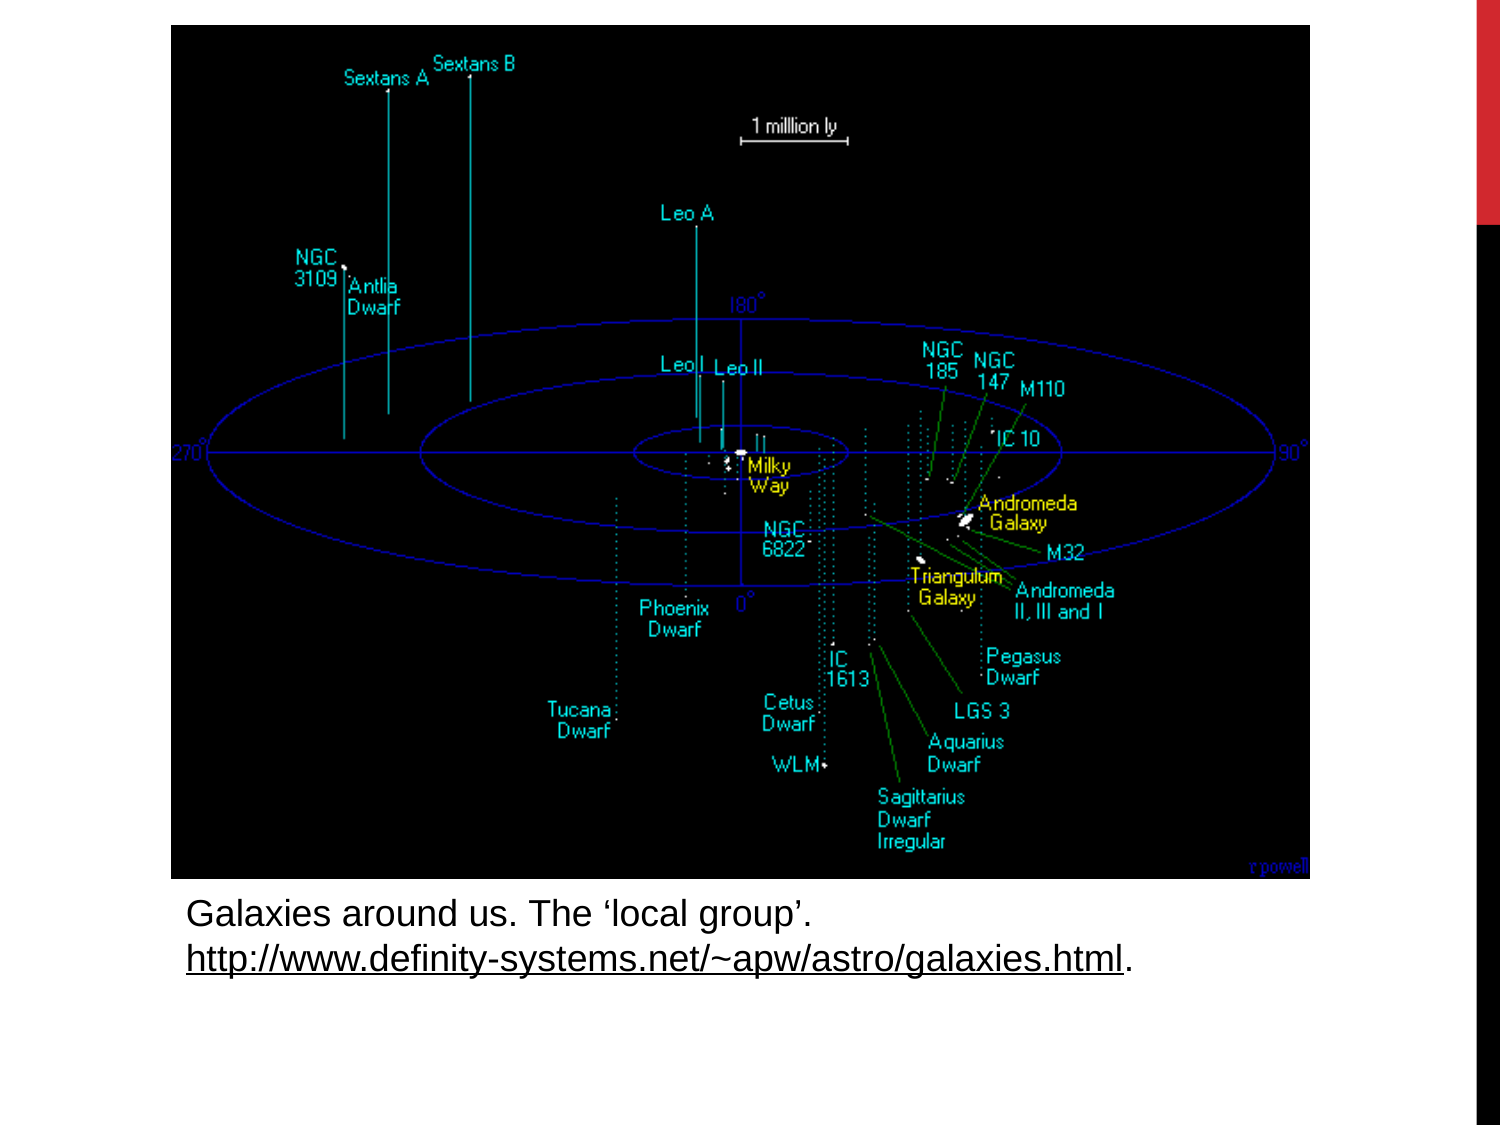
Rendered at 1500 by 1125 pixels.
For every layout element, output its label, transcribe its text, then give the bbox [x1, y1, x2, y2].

text_box Galaxies around us. The ‘local group’. http://www.definity-systems.net/~apw/astro/galaxies.html. [171, 881, 1353, 987]
picture [170, 24, 1310, 880]
